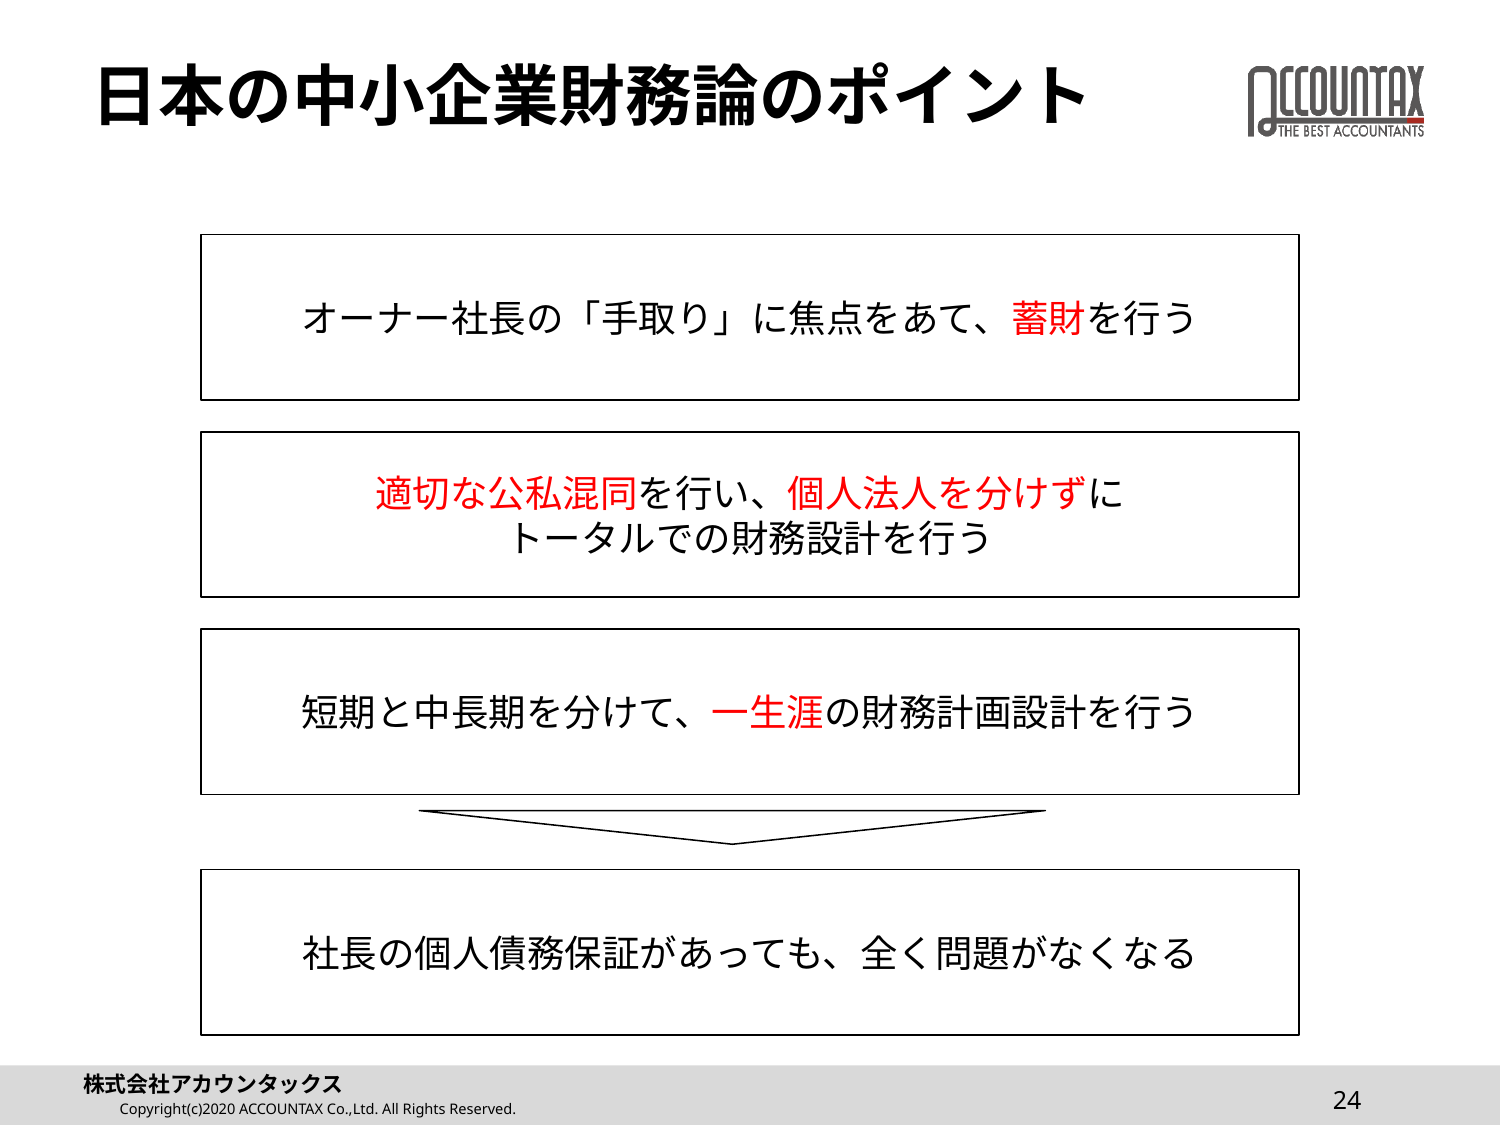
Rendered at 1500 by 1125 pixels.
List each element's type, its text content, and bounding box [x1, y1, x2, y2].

text_box 短期と中長期を分けて、一生涯の財務計画設計を行う [200, 629, 1300, 795]
picture [1353, 66, 1424, 137]
title 日本の中小企業財務論のポイント [76, 31, 1353, 157]
text_box [419, 810, 1046, 845]
slide_number 24 [1269, 1077, 1425, 1125]
text_box 社長の個人債務保証があっても、全く問題がなくなる [200, 869, 1300, 1035]
text_box 適切な公私混同を行い、個人法人を分けずに トータルでの財務設計を行う [200, 431, 1300, 598]
text_box オーナー社長の「手取り」に焦点をあて、蓄財を行う [200, 234, 1300, 400]
